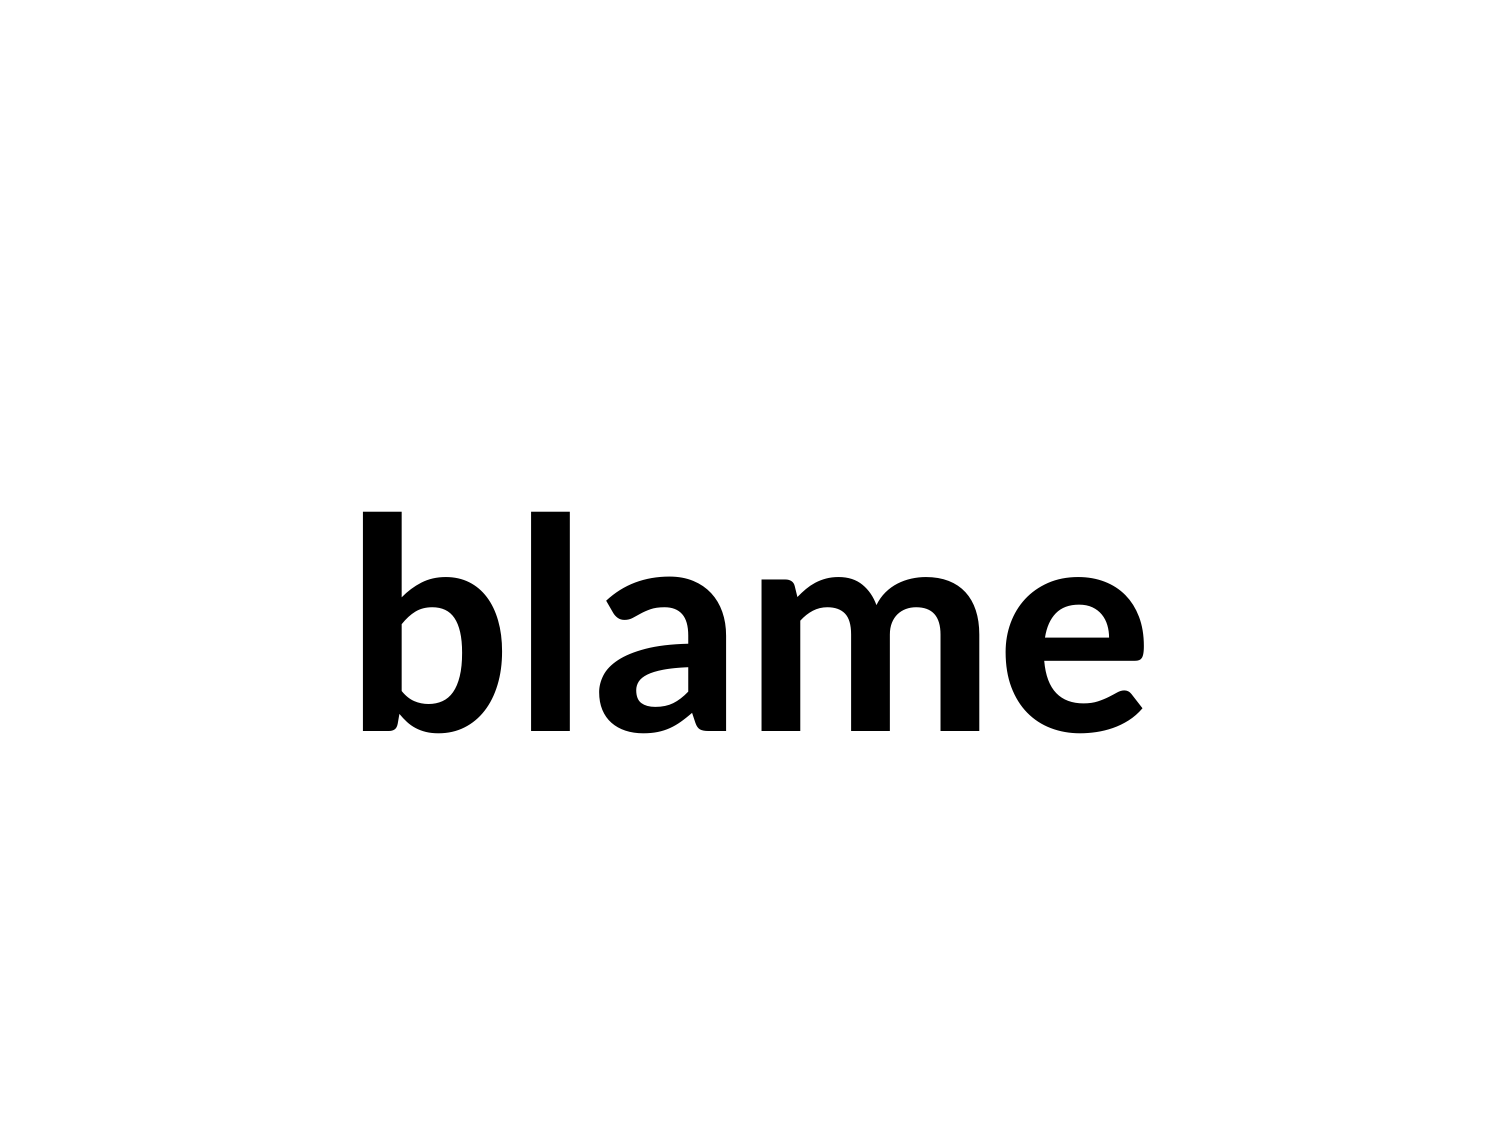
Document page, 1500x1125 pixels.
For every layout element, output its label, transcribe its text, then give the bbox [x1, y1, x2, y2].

title blame [75, 512, 1425, 700]
